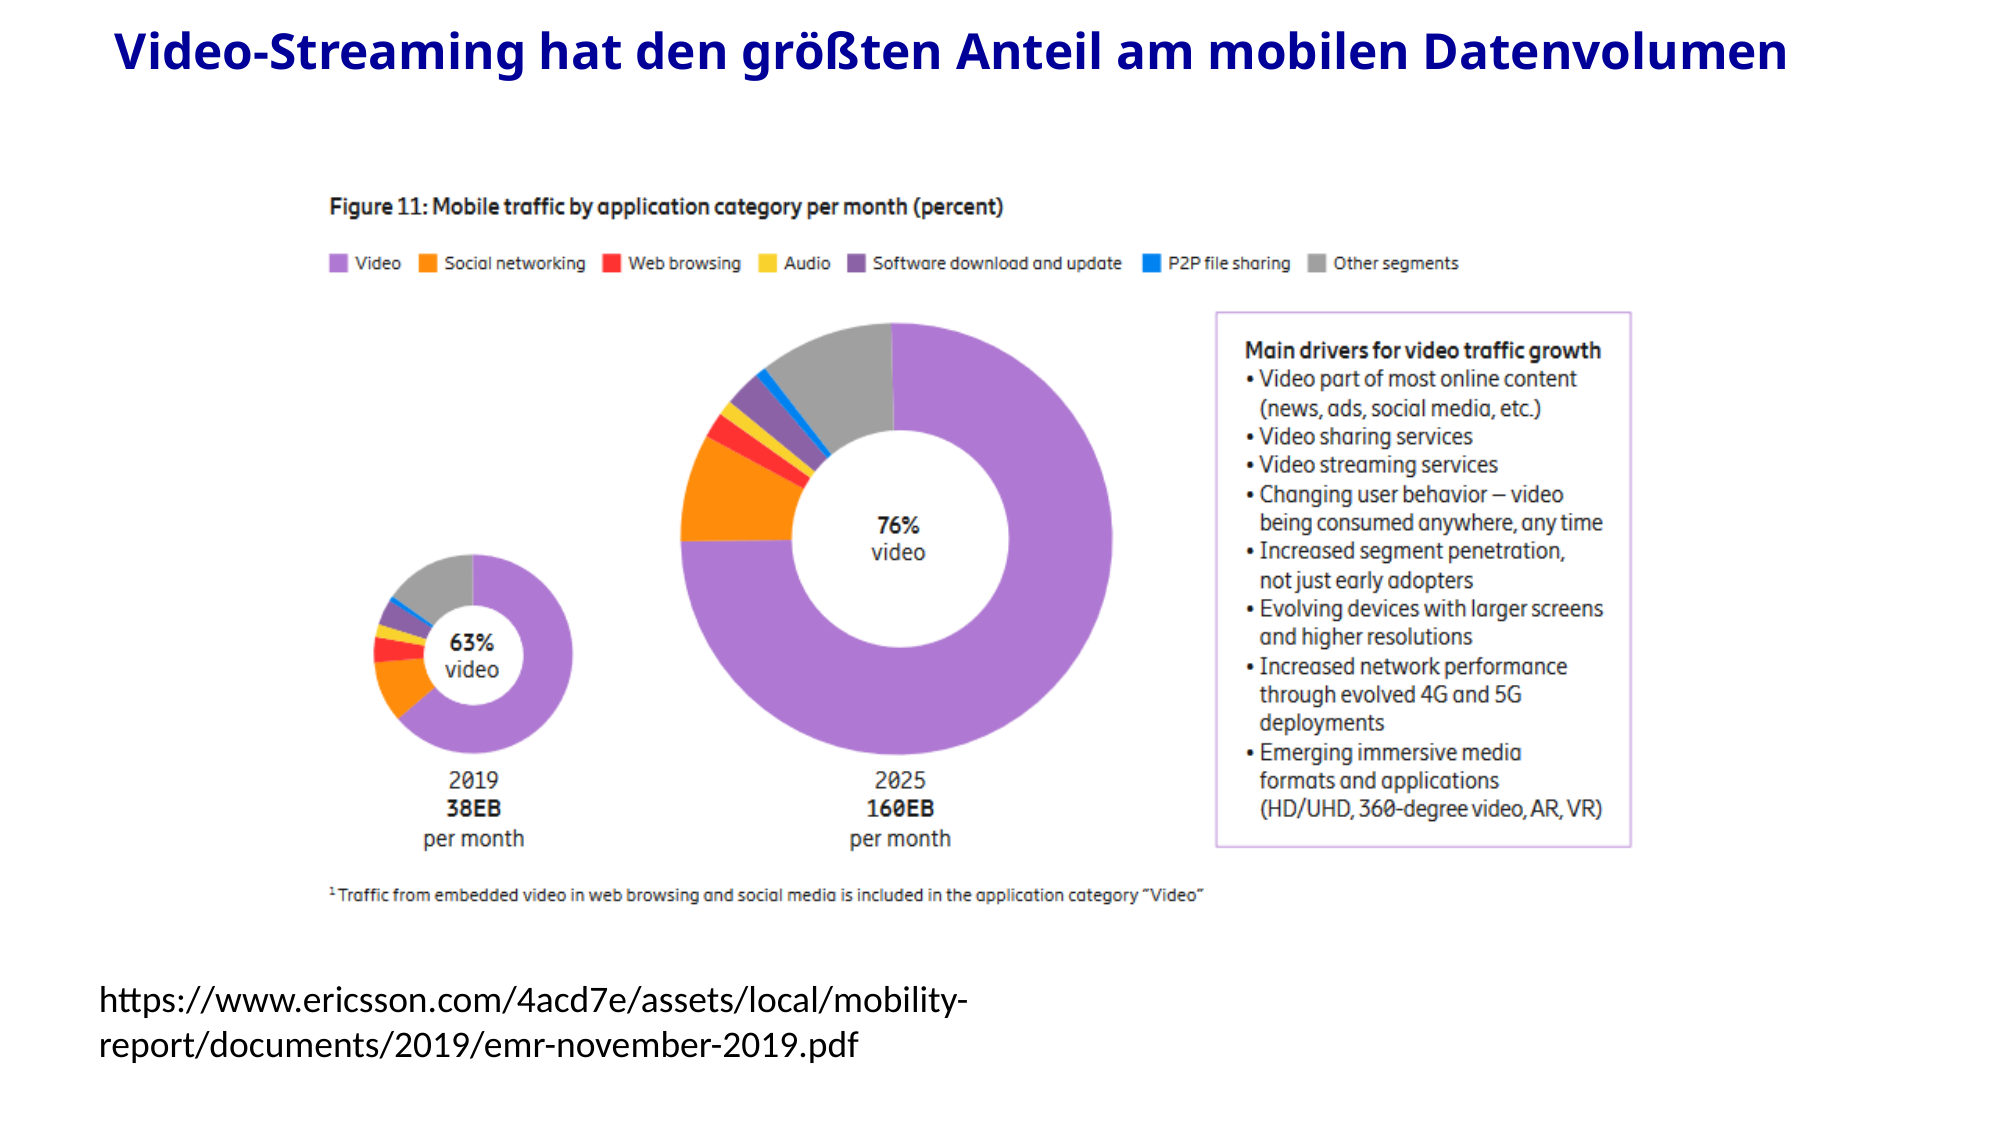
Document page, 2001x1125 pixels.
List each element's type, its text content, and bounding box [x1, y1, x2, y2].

title Video-Streaming hat den größten Anteil am mobilen Datenvolumen [99, 19, 1900, 88]
picture [305, 171, 1695, 954]
text_box https://www.ericsson.com/4acd7e/assets/local/mobility-report/documents/2019/emr-november-2019.pdf [84, 967, 1085, 1073]
